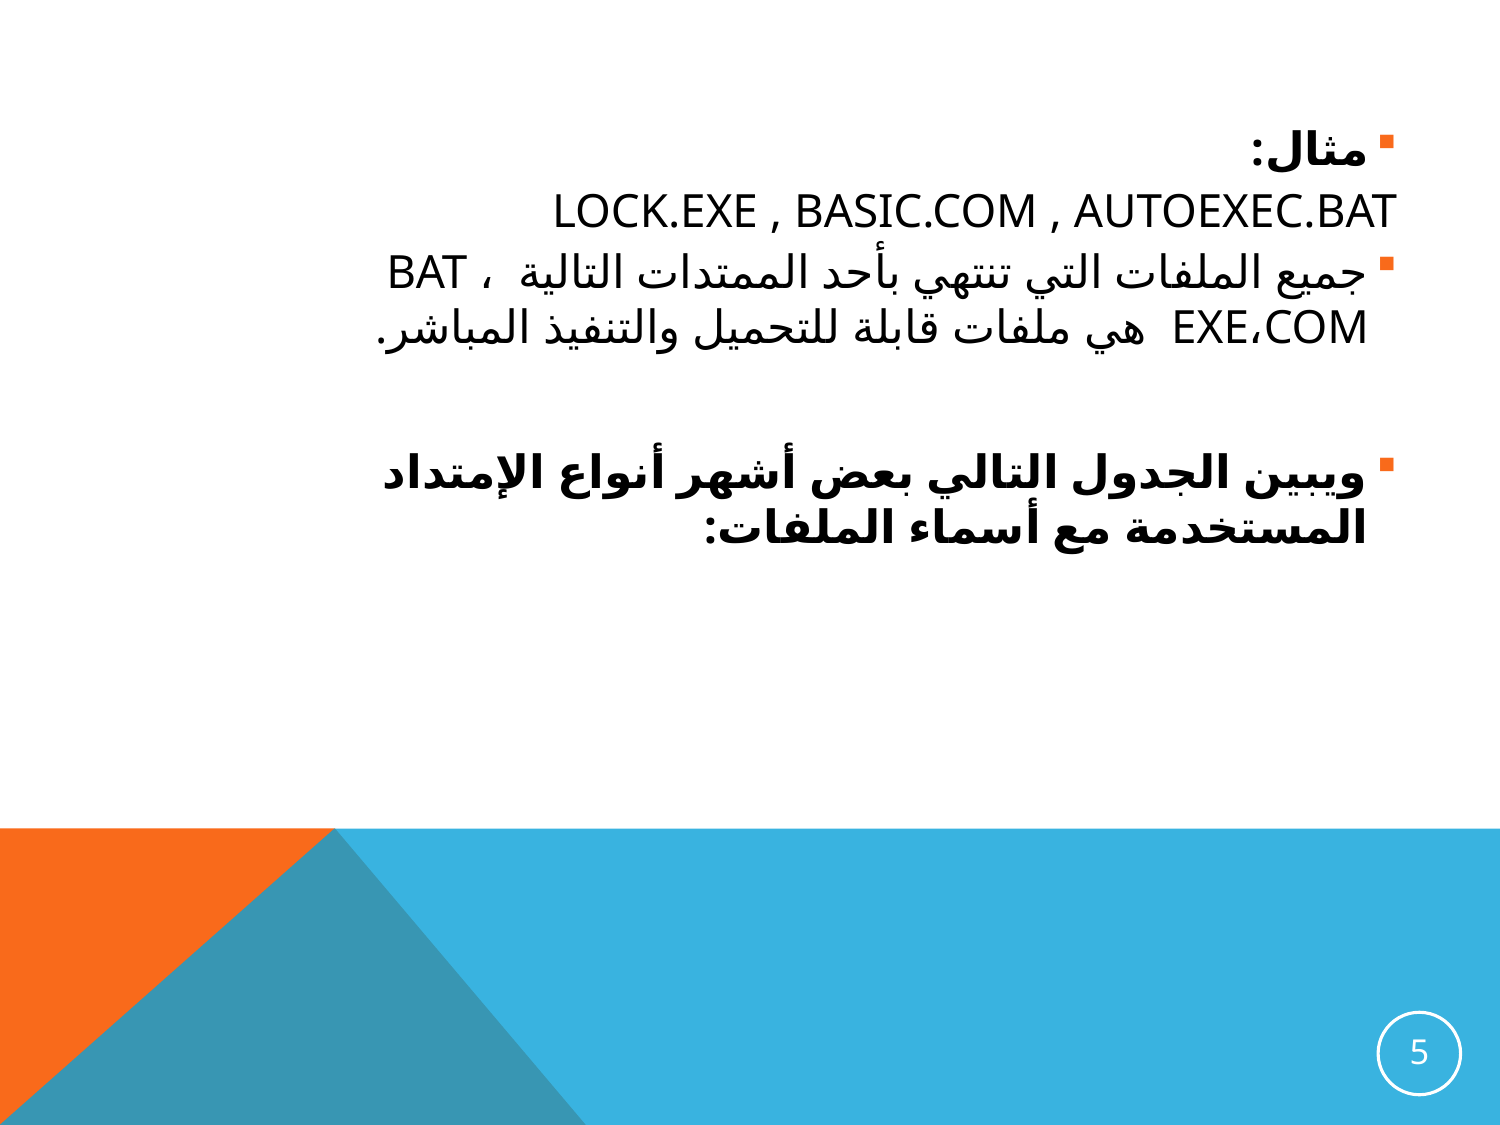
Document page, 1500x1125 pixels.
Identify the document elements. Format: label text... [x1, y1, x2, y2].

slide_number 5 [1376, 1010, 1463, 1097]
list مثال: LOCK.EXE , BASIC.COM , AUTOEXEC.BAT جميع الملفات التي تنتهي بأحد الممتدات التالية BAT ، EXE،COM هي ملفات قابلة للتحميل والتنفيذ المباشر. ويبين الجدول التالي بعض أشهر أنواع الإمتداد المستخدمة مع أسماء الملفات: [187, 112, 1413, 750]
